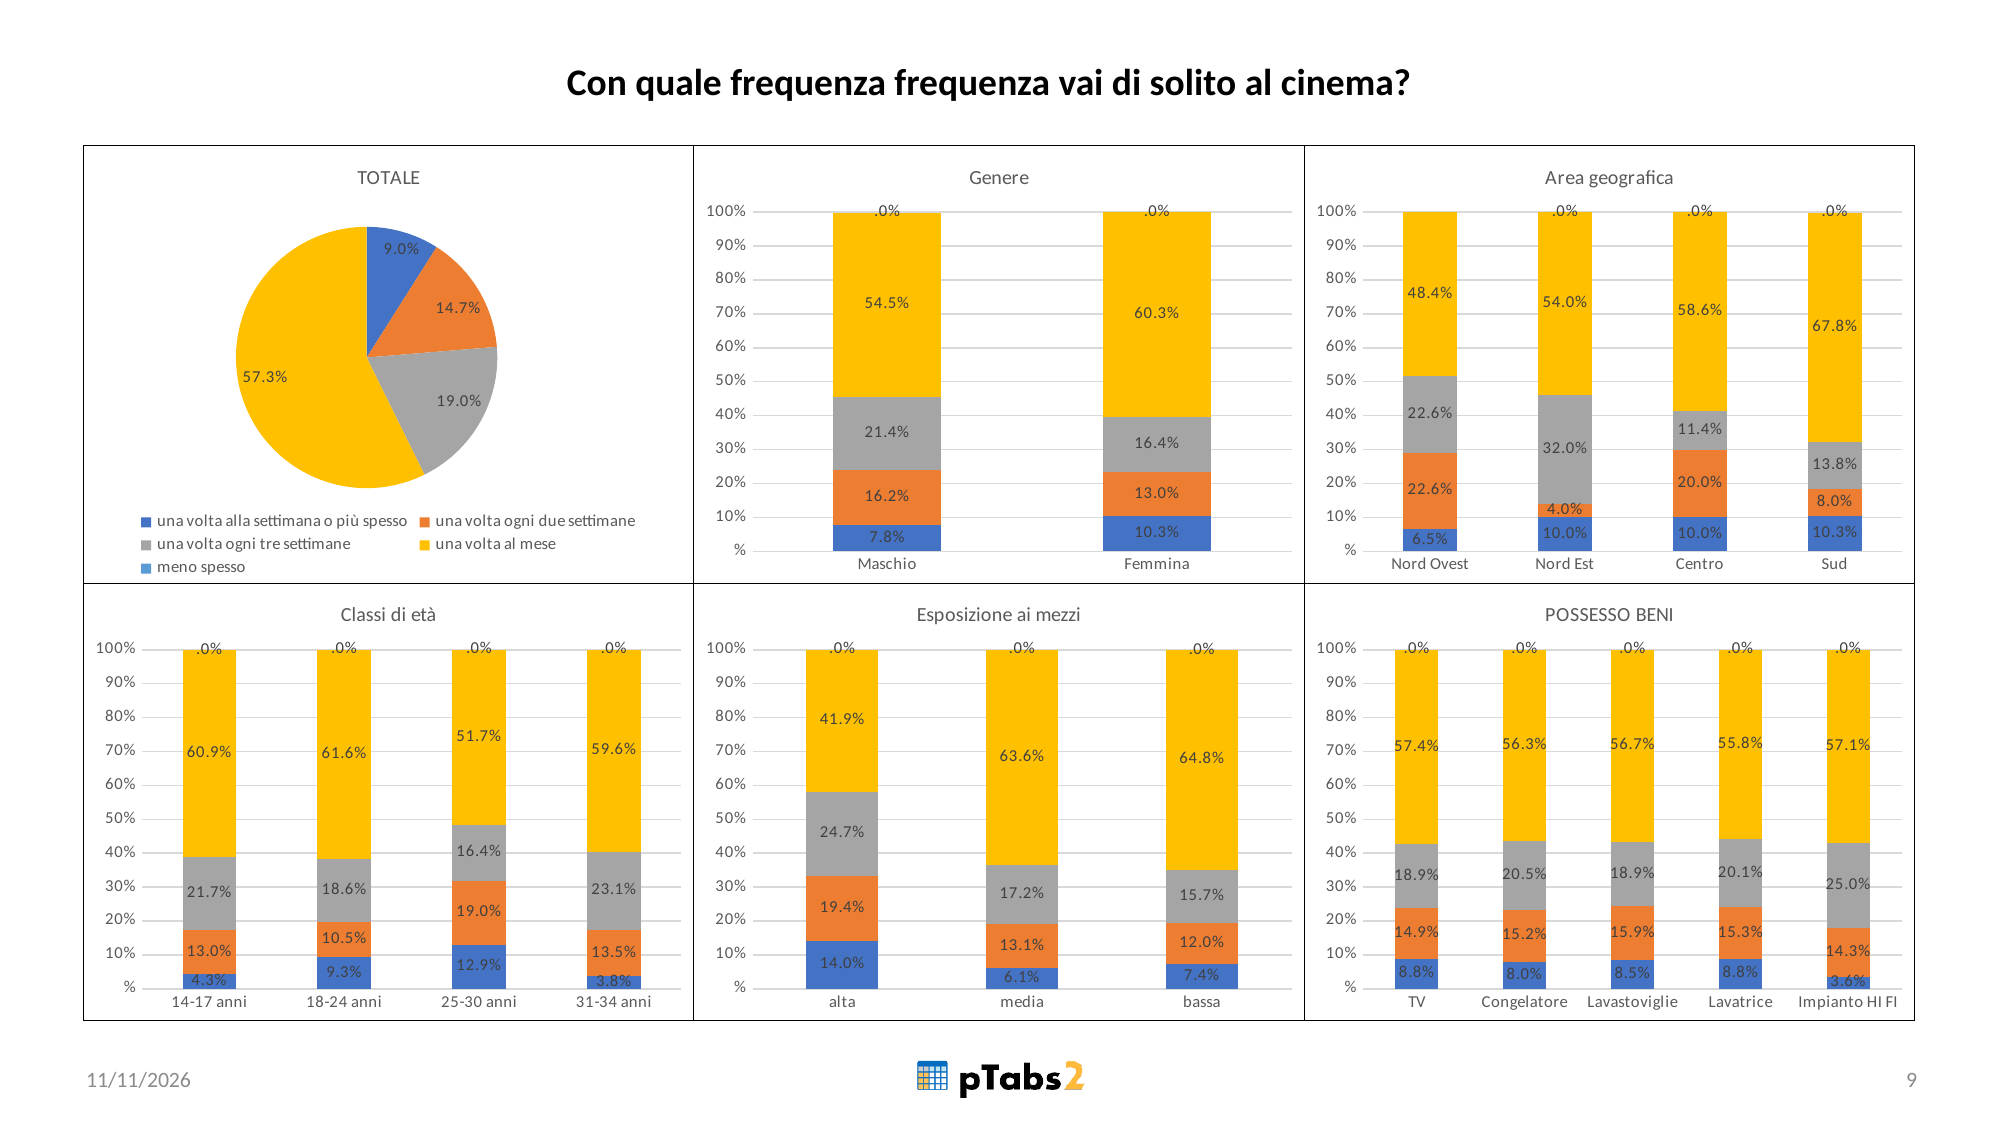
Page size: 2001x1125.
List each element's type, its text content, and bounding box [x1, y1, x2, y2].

chart [83, 145, 1915, 1021]
title Con quale frequenza frequenza vai di solito al cinema? [104, 52, 1875, 115]
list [913, 1058, 1087, 1100]
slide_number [70, 1055, 512, 1103]
slide_number 9 [1482, 1055, 1933, 1103]
